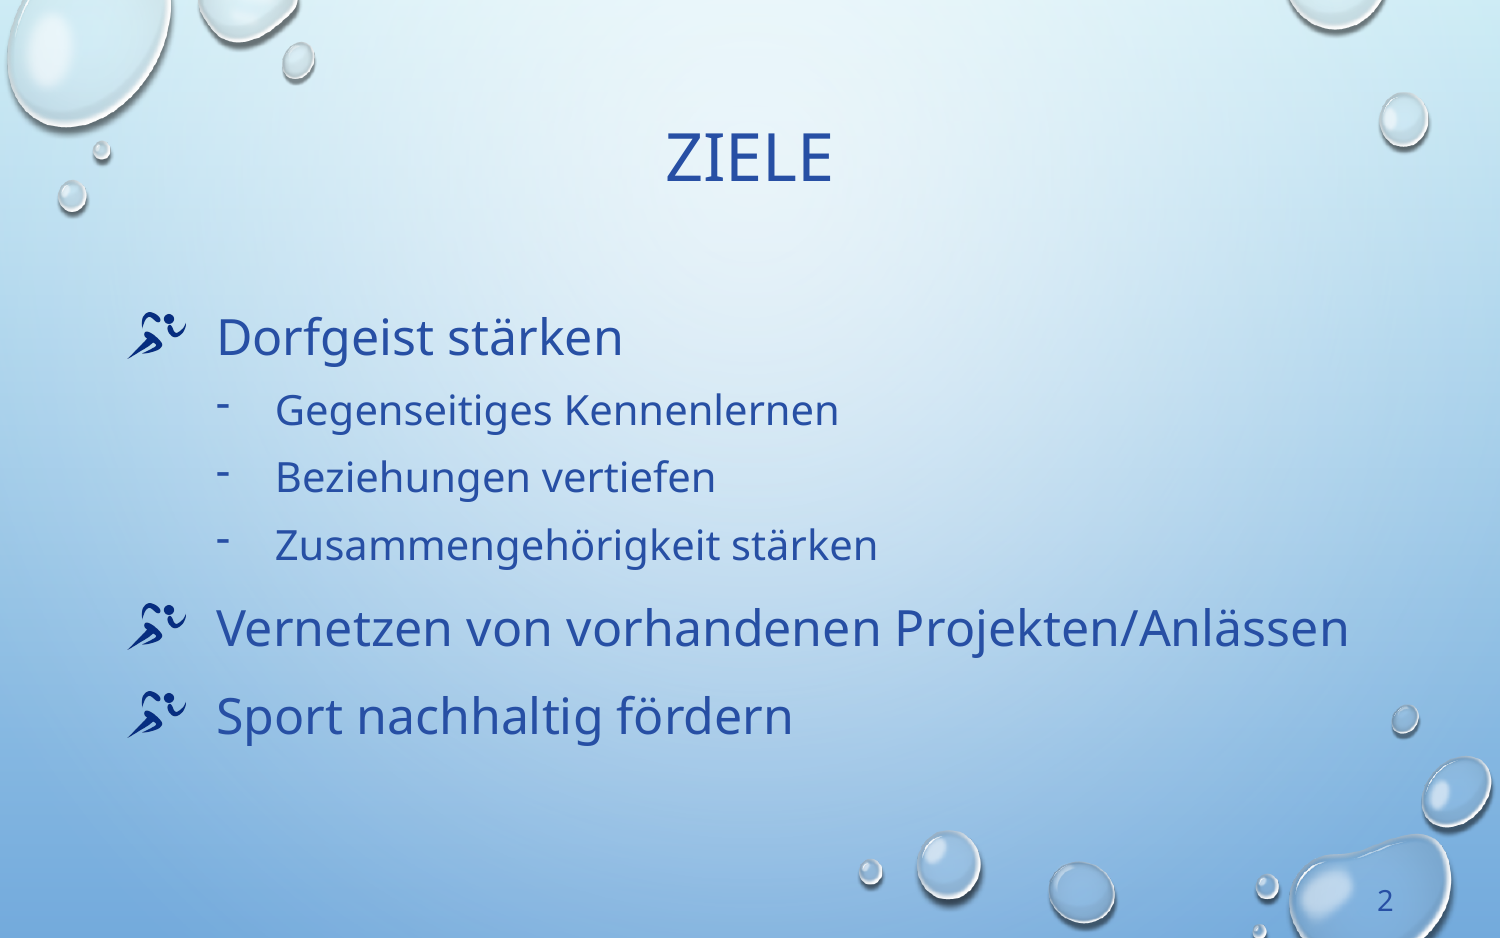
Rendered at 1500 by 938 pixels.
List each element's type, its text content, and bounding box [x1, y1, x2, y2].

slide_number 2 [1325, 867, 1409, 938]
list Dorfgeist stärken Gegenseitiges Kennenlernen Beziehungen vertiefen Zusammengehörigkeit stärken Vernetzen von vorhandenen Projekten/Anlässen Sport nachhaltig fördern [112, 286, 1388, 830]
title Ziele [112, 70, 1388, 249]
picture [0, 0, 1500, 938]
